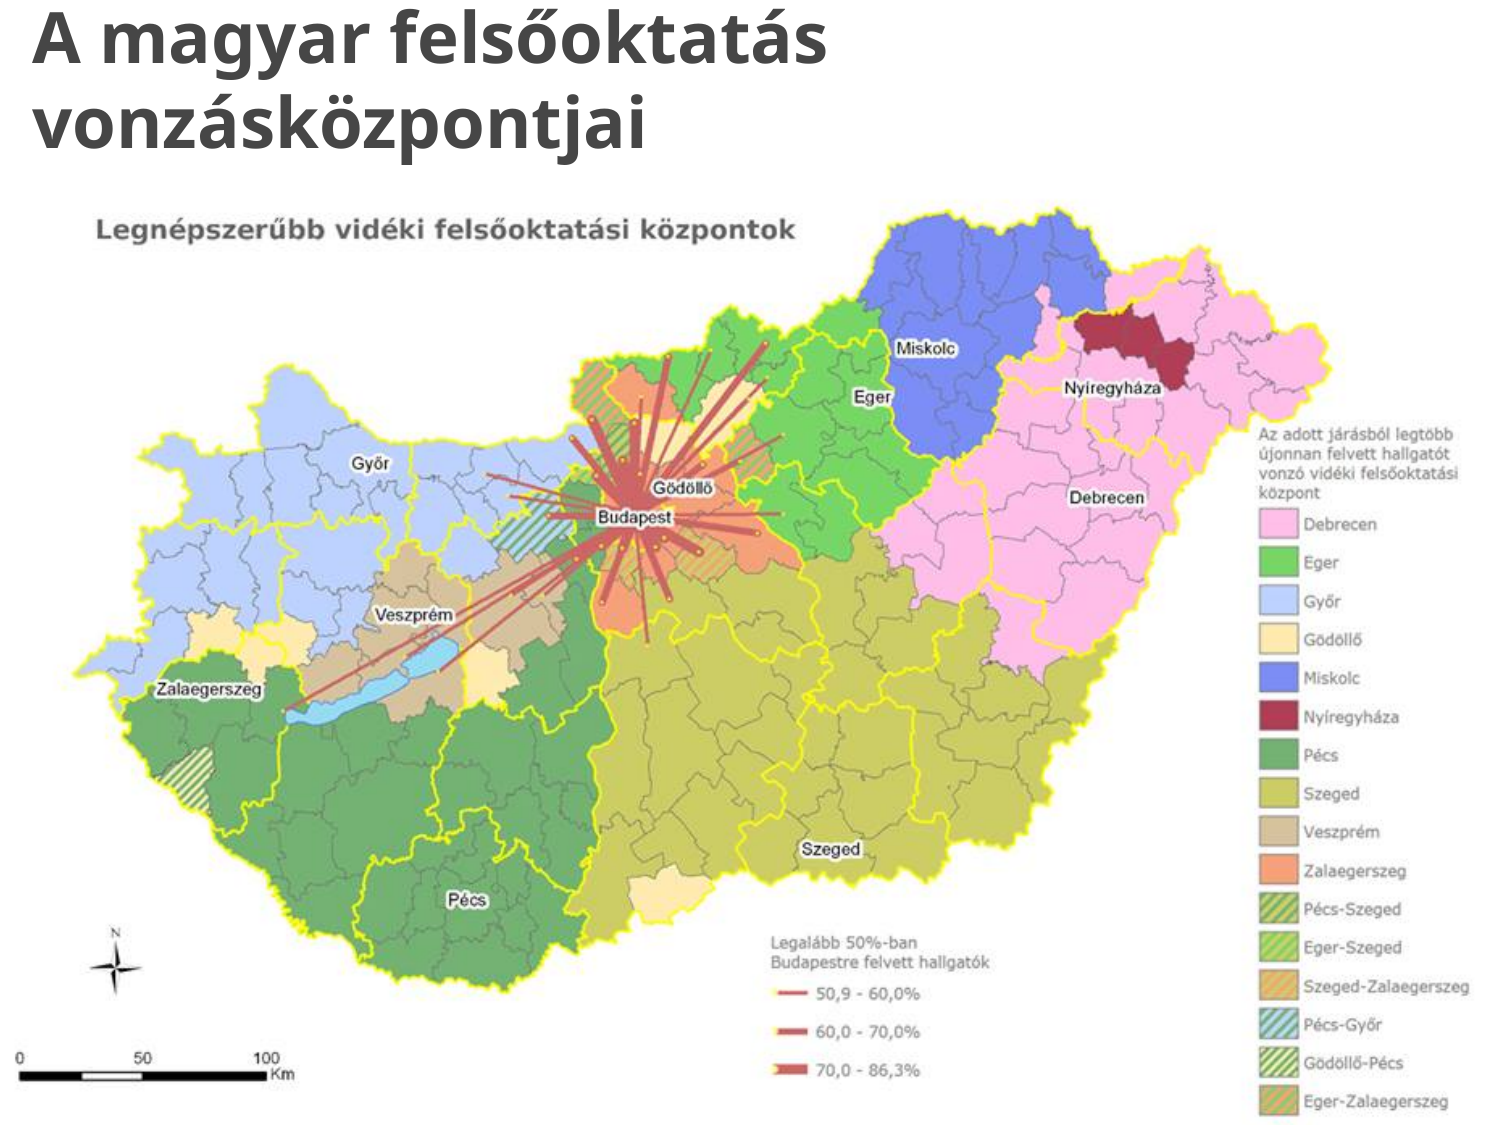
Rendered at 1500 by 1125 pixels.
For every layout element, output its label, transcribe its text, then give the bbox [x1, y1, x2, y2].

picture [0, 178, 1500, 1125]
title A magyar felsőoktatás vonzásközpontjai [17, 0, 1459, 172]
